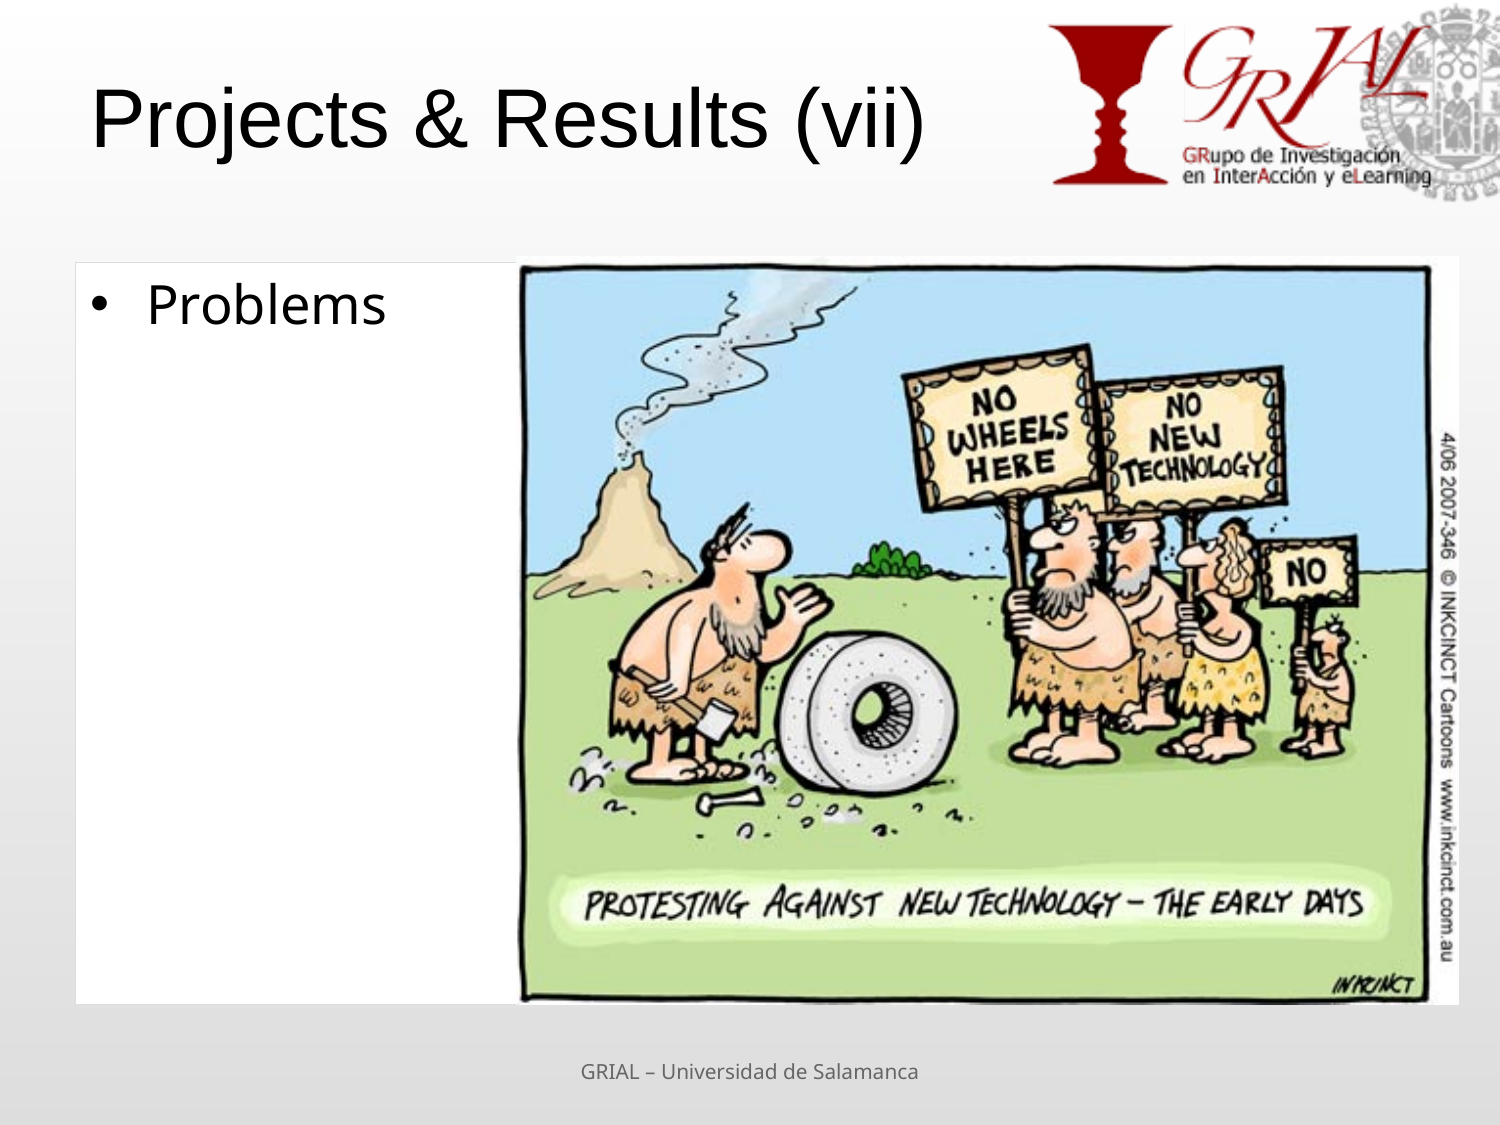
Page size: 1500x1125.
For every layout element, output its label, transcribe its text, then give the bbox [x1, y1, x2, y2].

title Projects & Results (vii) [75, 20, 1040, 209]
picture [1039, 0, 1500, 209]
footer GRIAL – Universidad de Salamanca [512, 1042, 988, 1103]
picture [516, 256, 1459, 1006]
list Problems [75, 262, 511, 1005]
